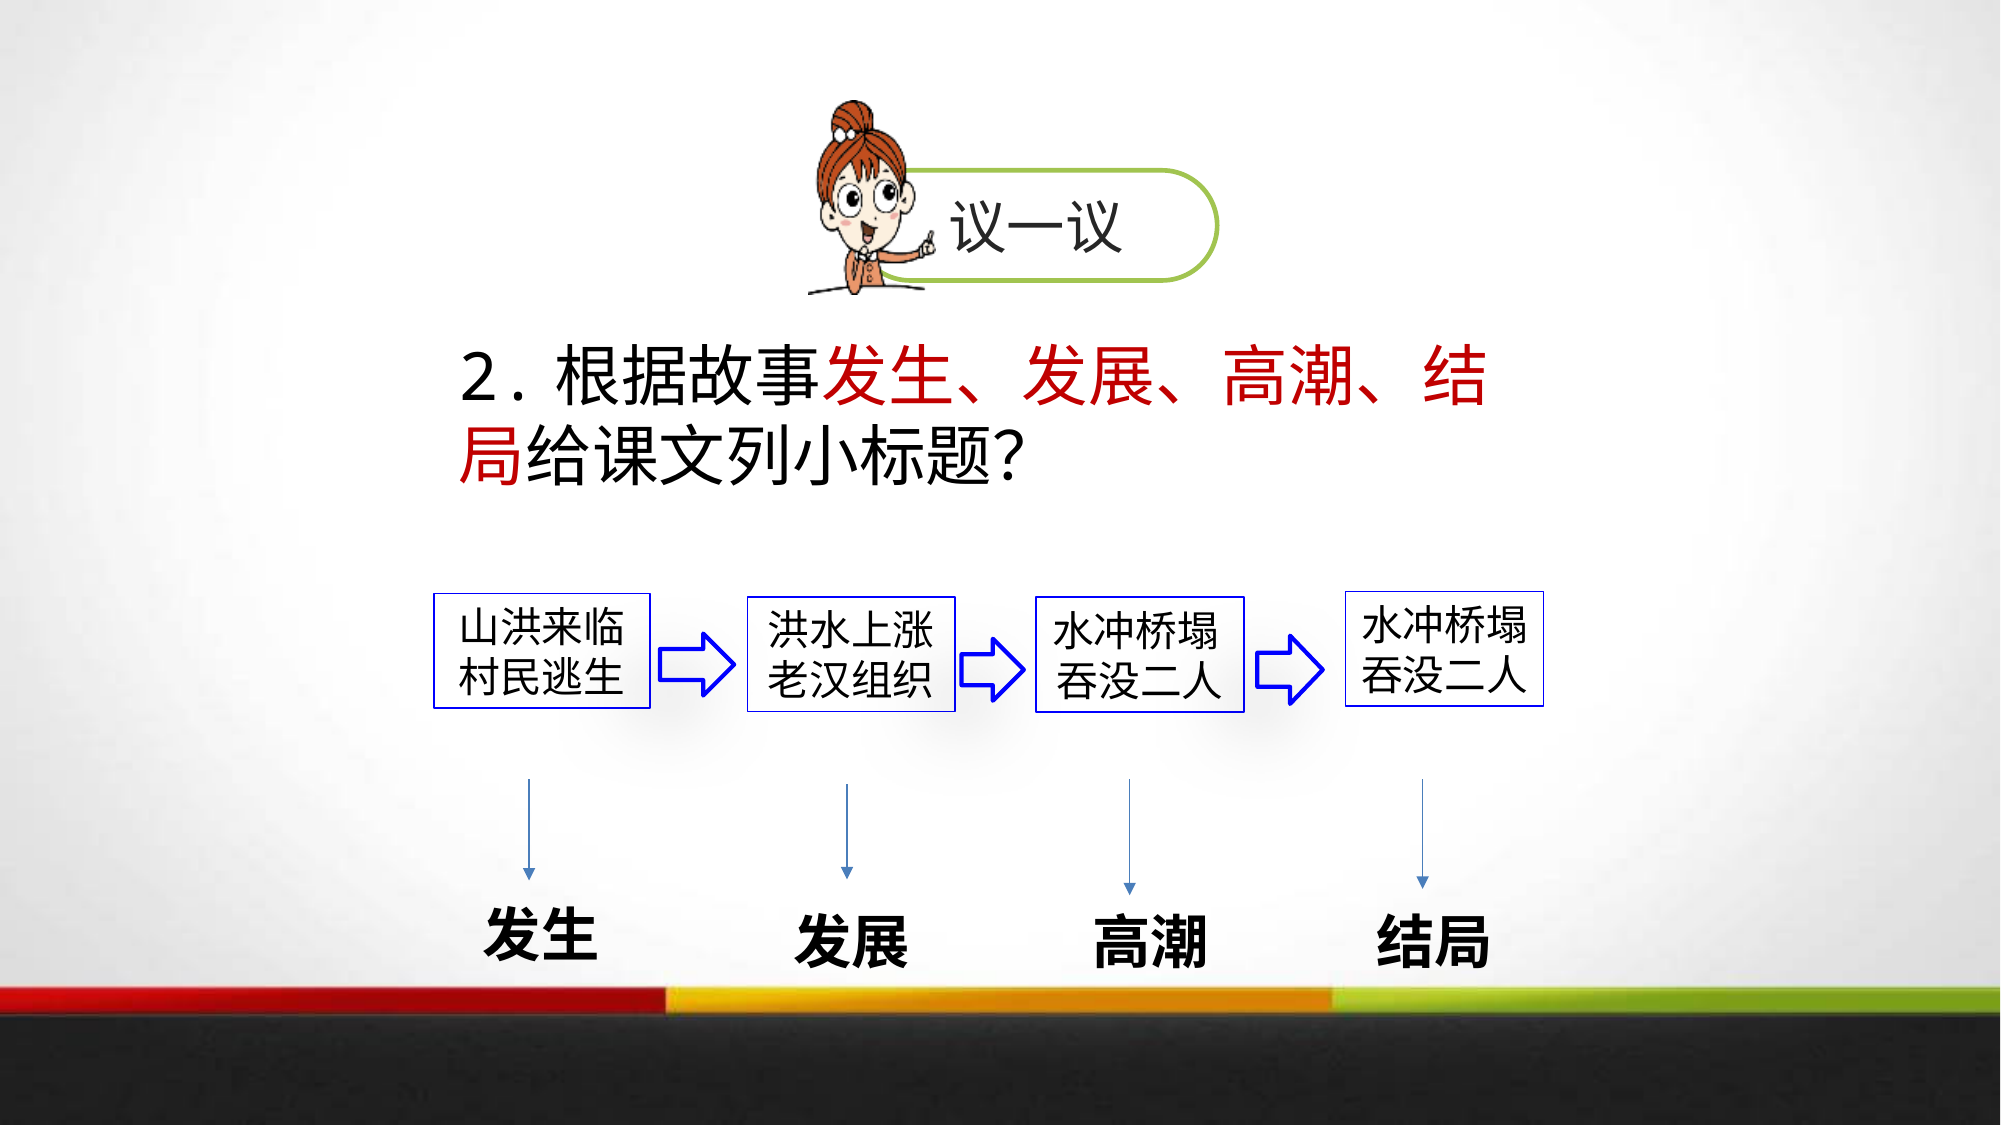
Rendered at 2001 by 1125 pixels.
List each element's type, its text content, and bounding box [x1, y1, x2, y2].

text_box 结局 [1344, 893, 1525, 987]
text_box 水冲桥塌 吞没二人 [1345, 591, 1544, 707]
text_box 2.根据故事发生、发展、高潮、结局给课文列小标题？ [438, 323, 1562, 504]
text_box 发展 [761, 893, 942, 987]
text_box 水冲桥塌 吞没二人 [1036, 597, 1245, 712]
text_box 高潮 [1060, 893, 1241, 987]
text_box [1257, 635, 1323, 704]
text_box 发生 [451, 886, 631, 980]
text_box 山洪来临 村民逃生 [434, 593, 651, 709]
text_box [659, 633, 735, 696]
picture [0, 0, 2001, 1125]
text_box 议一议 [940, 168, 1220, 283]
text_box [961, 638, 1024, 701]
text_box 洪水上涨 老汉组织 [747, 596, 955, 712]
